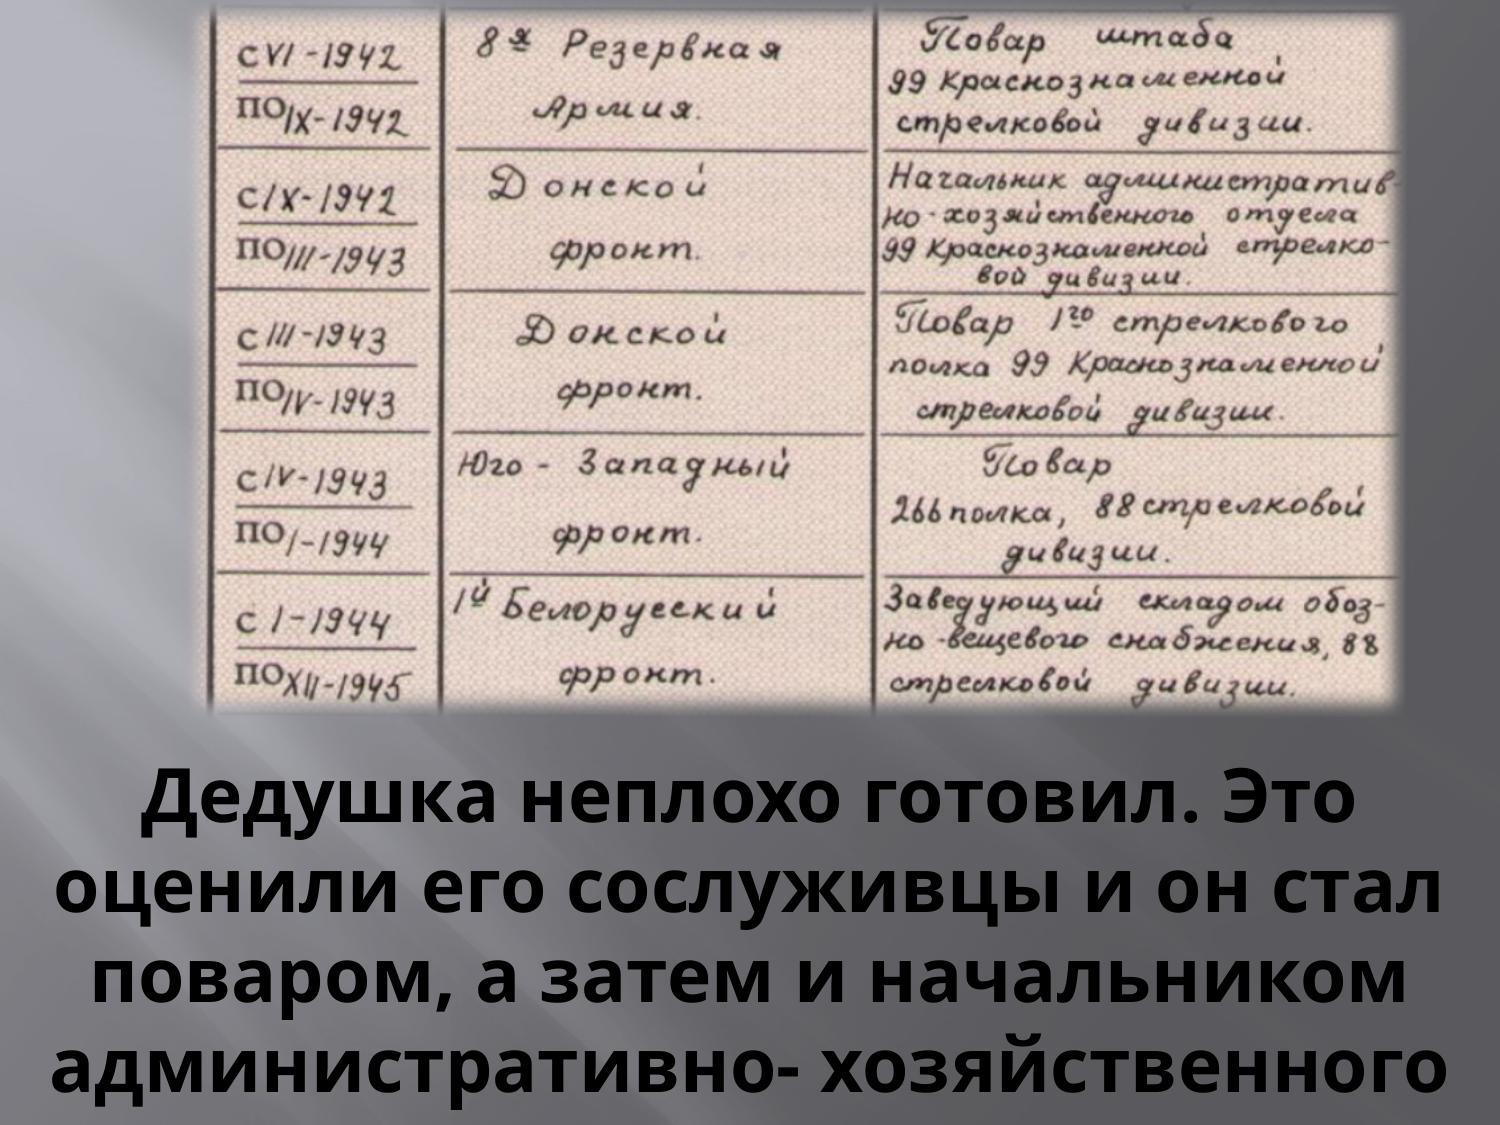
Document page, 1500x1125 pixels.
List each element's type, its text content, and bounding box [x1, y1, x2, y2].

picture [182, 0, 1412, 721]
list Дедушка неплохо готовил. Это оценили его сослуживцы и он стал поваром, а затем и начальником административно- хозяйственного отдела. [0, 739, 1500, 1125]
